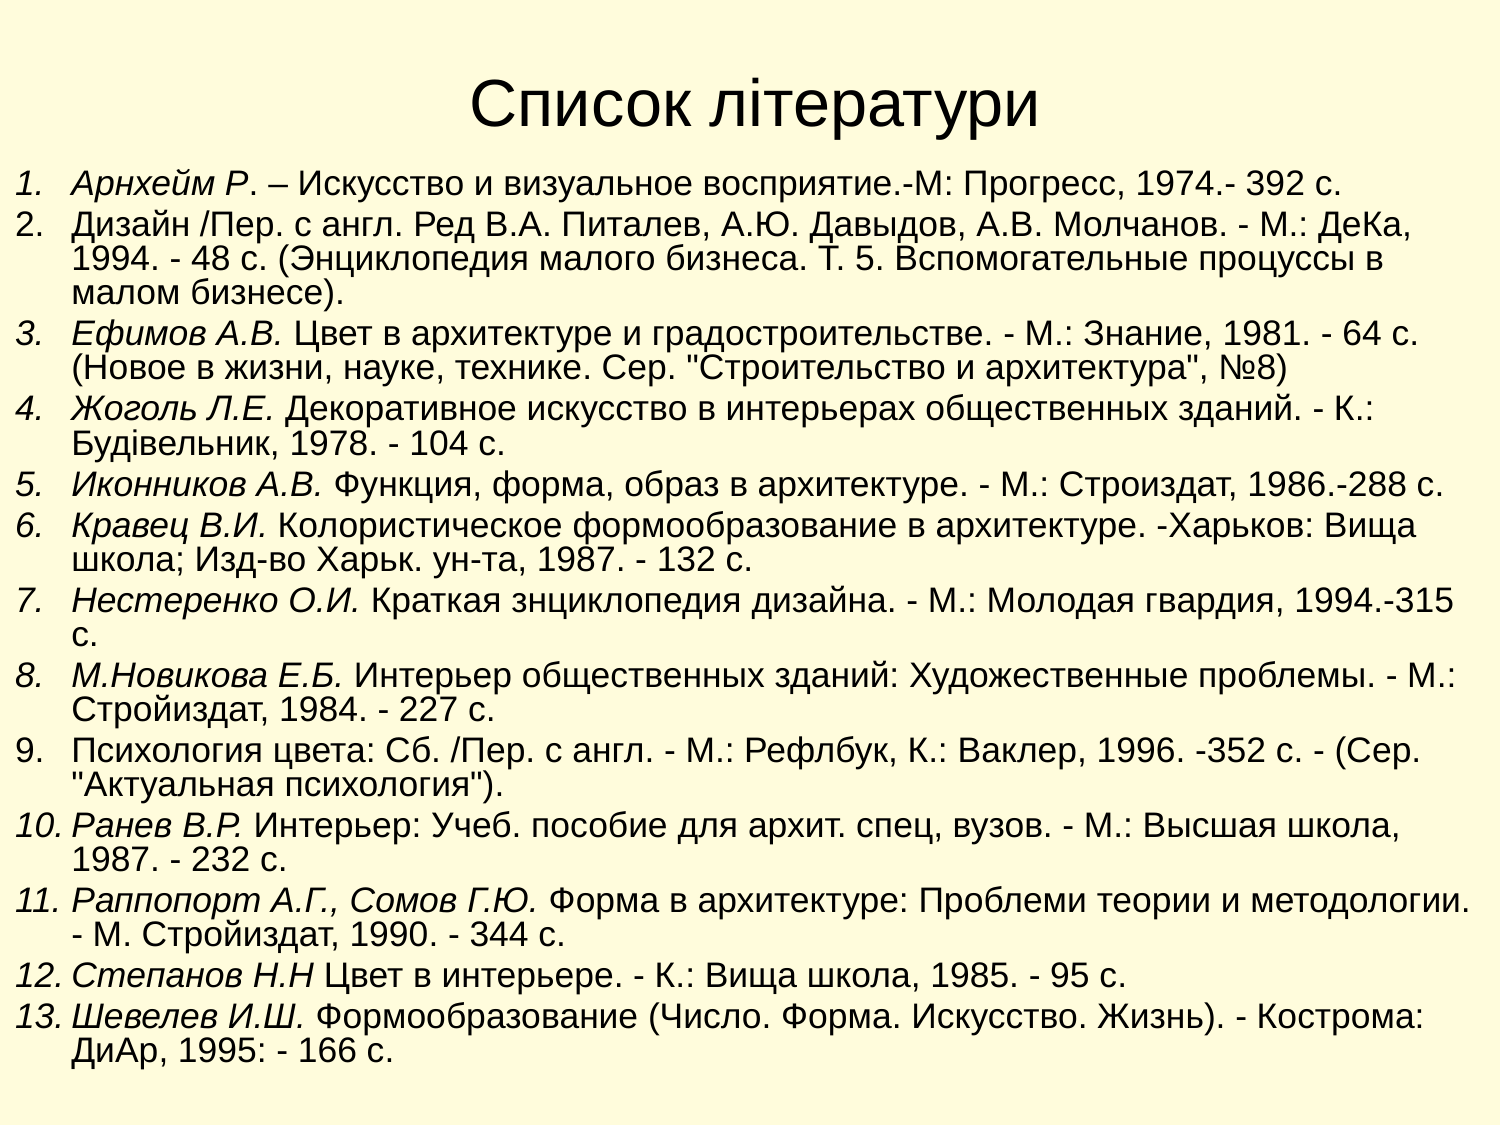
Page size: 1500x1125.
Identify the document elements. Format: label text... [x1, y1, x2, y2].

picture [0, 0, 1500, 160]
list Арнхейм Р. – Искусство и визуальное восприятие.-М: Прогресс, 1974.- 392 с. Дизайн /Пер. с англ. Ред В.А. Питалев, А.Ю. Давыдов, А.В. Молчанов. - М.: ДеКа, 1994. - 48 с. (Энциклопедия малого бизнеса. Т. 5. Вспомогательные процуссы в малом бизнесе). Ефимов А.В. Цвет в архитектуре и градостроительстве. - М.: Знание, 1981. - 64 с. (Новое в жизни, науке, технике. Сер. "Строительство и архитектура", №8) Жоголь Л.Е. Декоративное искусство в интерьерах общественных зданий. - К.: Будівельник, 1978. - 104 с. Иконников А.В. Функция, форма, образ в архитектуре. - М.: Строиз­дат, 1986.-288 с. Кравец В.И. Колористическое формообразование в архитектуре. -Харьков: Вища школа; Изд-во Харьк. ун-та, 1987. - 132 с. Нестеренко О.И. Краткая знциклопедия дизайна. - М.: Молодая гвардия, 1994.-315 с. М.Новикова Е.Б. Интерьер общественных зданий: Художественные про­блемы. - М.: Стройиздат, 1984. - 227 с. Психология цвета: Сб. /Пер. с англ. - М.: Рефлбук, К.: Ваклер, 1996. -352 с. - (Сер. "Актуальная психология"). Ранев В.Р. Интерьер: Учеб. пособие для архит. спец, вузов. - М.: Высшая школа, 1987. - 232 с. Раппопорт А.Г., Сомов Г.Ю. Форма в архитектуре: Проблеми теории и методологии. - М. Стройиздат, 1990. - 344 с. Степанов Н.Н Цвет в интерьере. - К.: Вища школа, 1985. - 95 с. Шевелев И.Ш. Формообразование (Число. Форма. Искусство. Жизнь). - Кострома: ДиАр, 1995: - 166 с. [0, 160, 1500, 1125]
title Список літератури [5, 30, 1500, 160]
